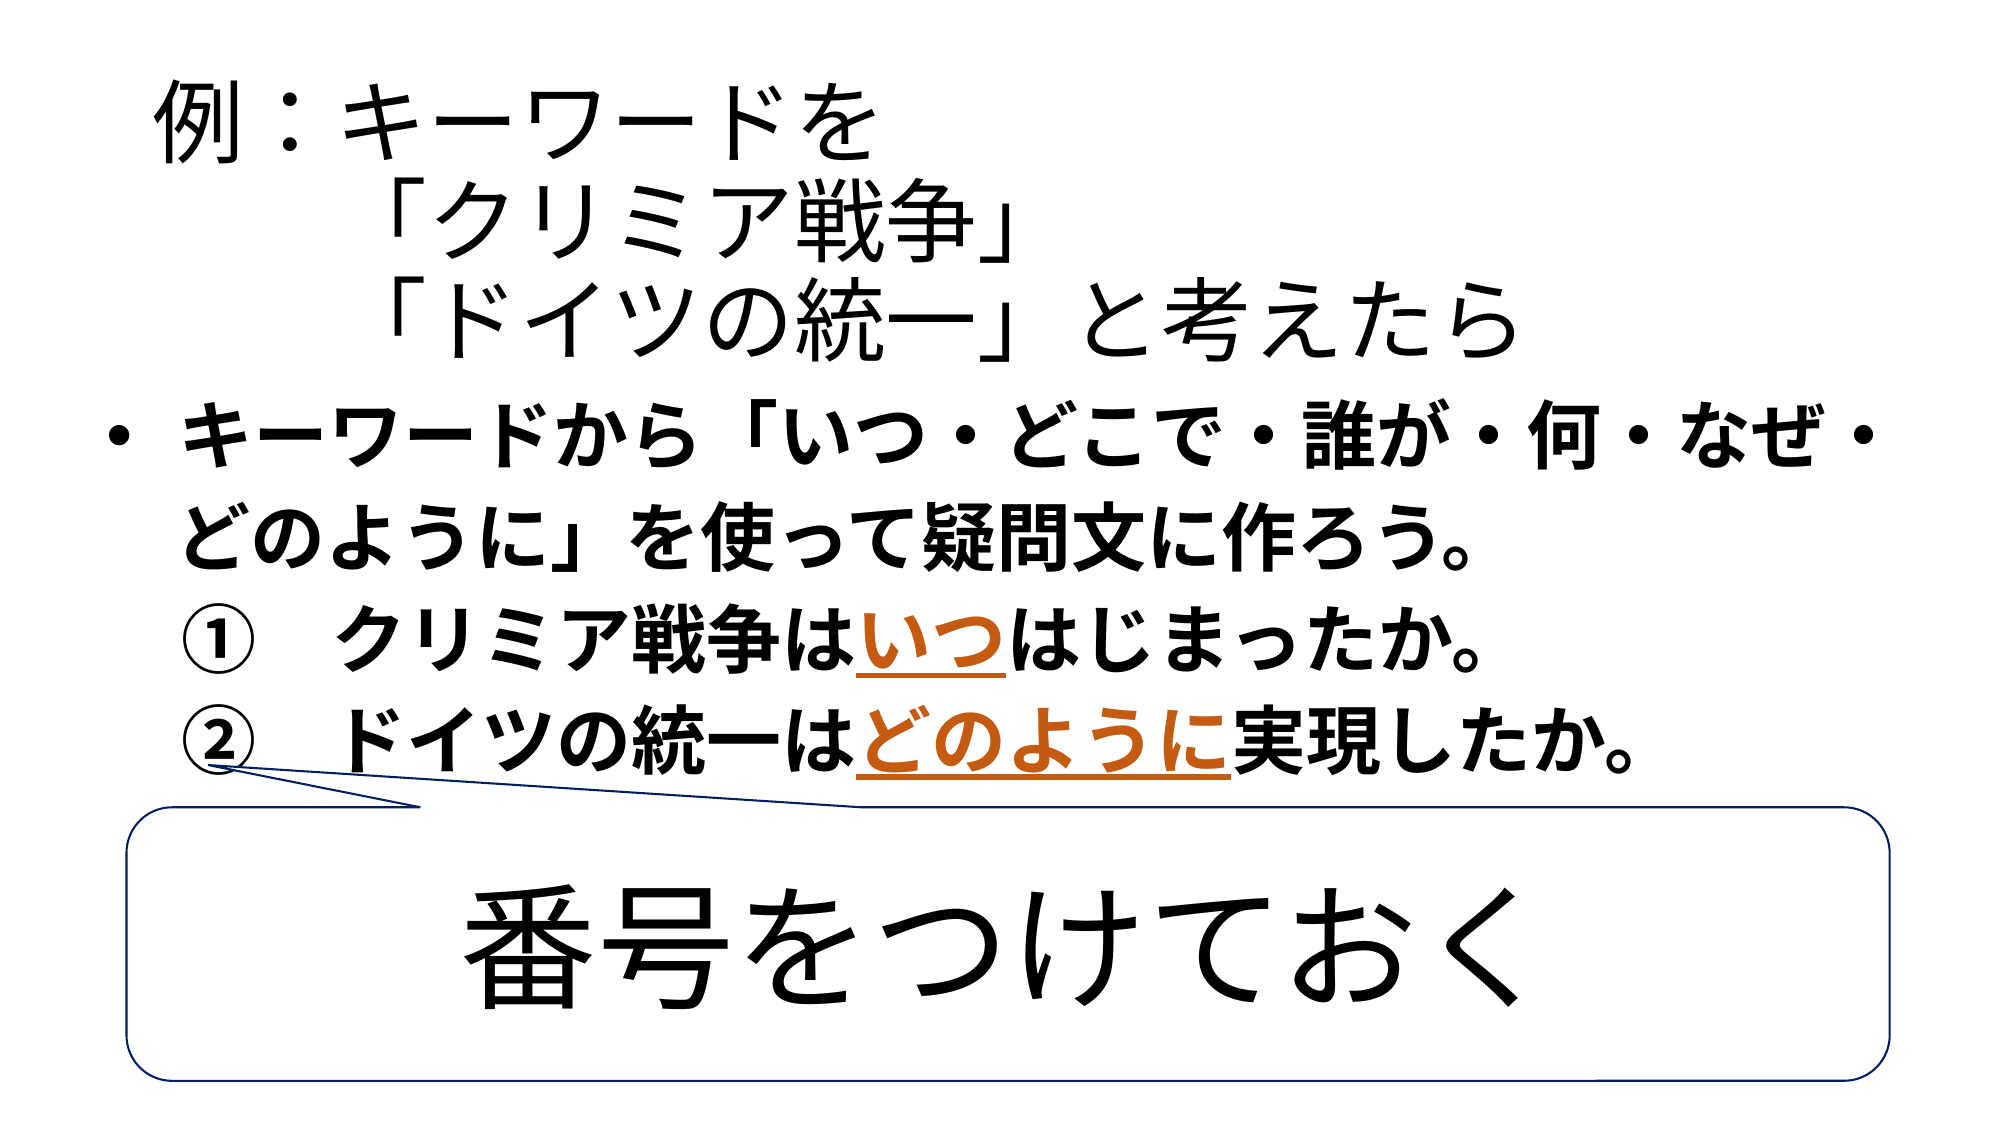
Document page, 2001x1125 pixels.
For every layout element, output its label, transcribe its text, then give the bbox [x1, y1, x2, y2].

list キーワードから「いつ・どこで・誰が・何・なぜ・ どのように」を使って疑問文に作ろう。 ① クリミア戦争はいつはじまったか。 ② ドイツの統一はどのように実現したか。 [91, 391, 1950, 798]
title 例：キーワードを 「クリミア戦争」 「ドイツの統一」と考えたら [137, 59, 1863, 391]
text_box 番号をつけておく [125, 764, 1891, 1082]
